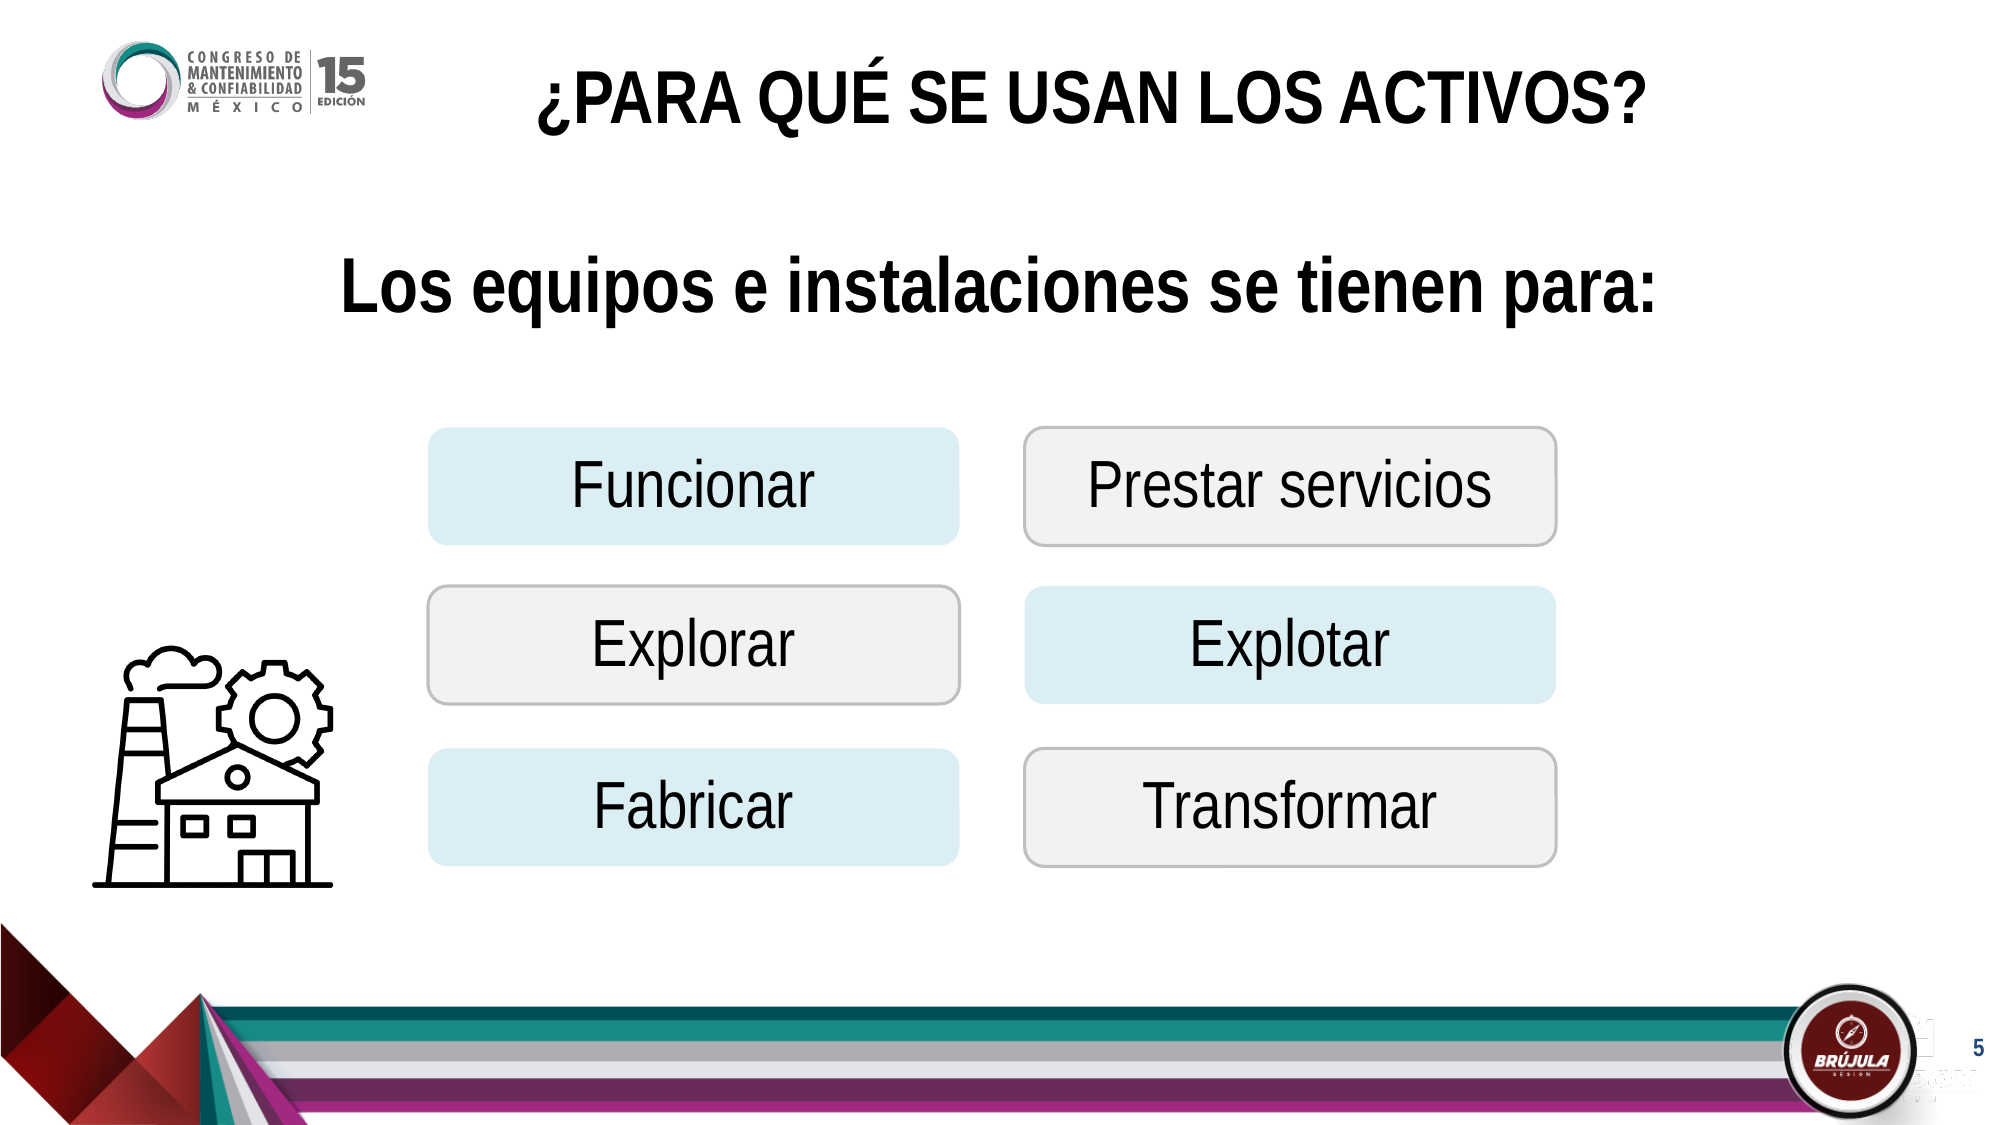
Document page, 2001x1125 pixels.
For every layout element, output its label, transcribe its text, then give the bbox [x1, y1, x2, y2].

text_box Explotar [1023, 584, 1558, 706]
text_box Transformar [1023, 747, 1558, 868]
text_box Explorar [426, 584, 961, 706]
picture [0, 923, 1977, 1125]
text_box Fabricar [426, 747, 961, 868]
text_box 5 [1649, 1029, 2000, 1065]
text_box Prestar servicios [1023, 426, 1558, 547]
text_box Funcionar [426, 426, 961, 547]
picture [101, 41, 355, 120]
title ¿PARA QUÉ SE USAN LOS ACTIVOS? [355, 20, 1848, 179]
picture [62, 637, 363, 898]
text_box Los equipos e instalaciones se tienen para: [244, 227, 1756, 336]
